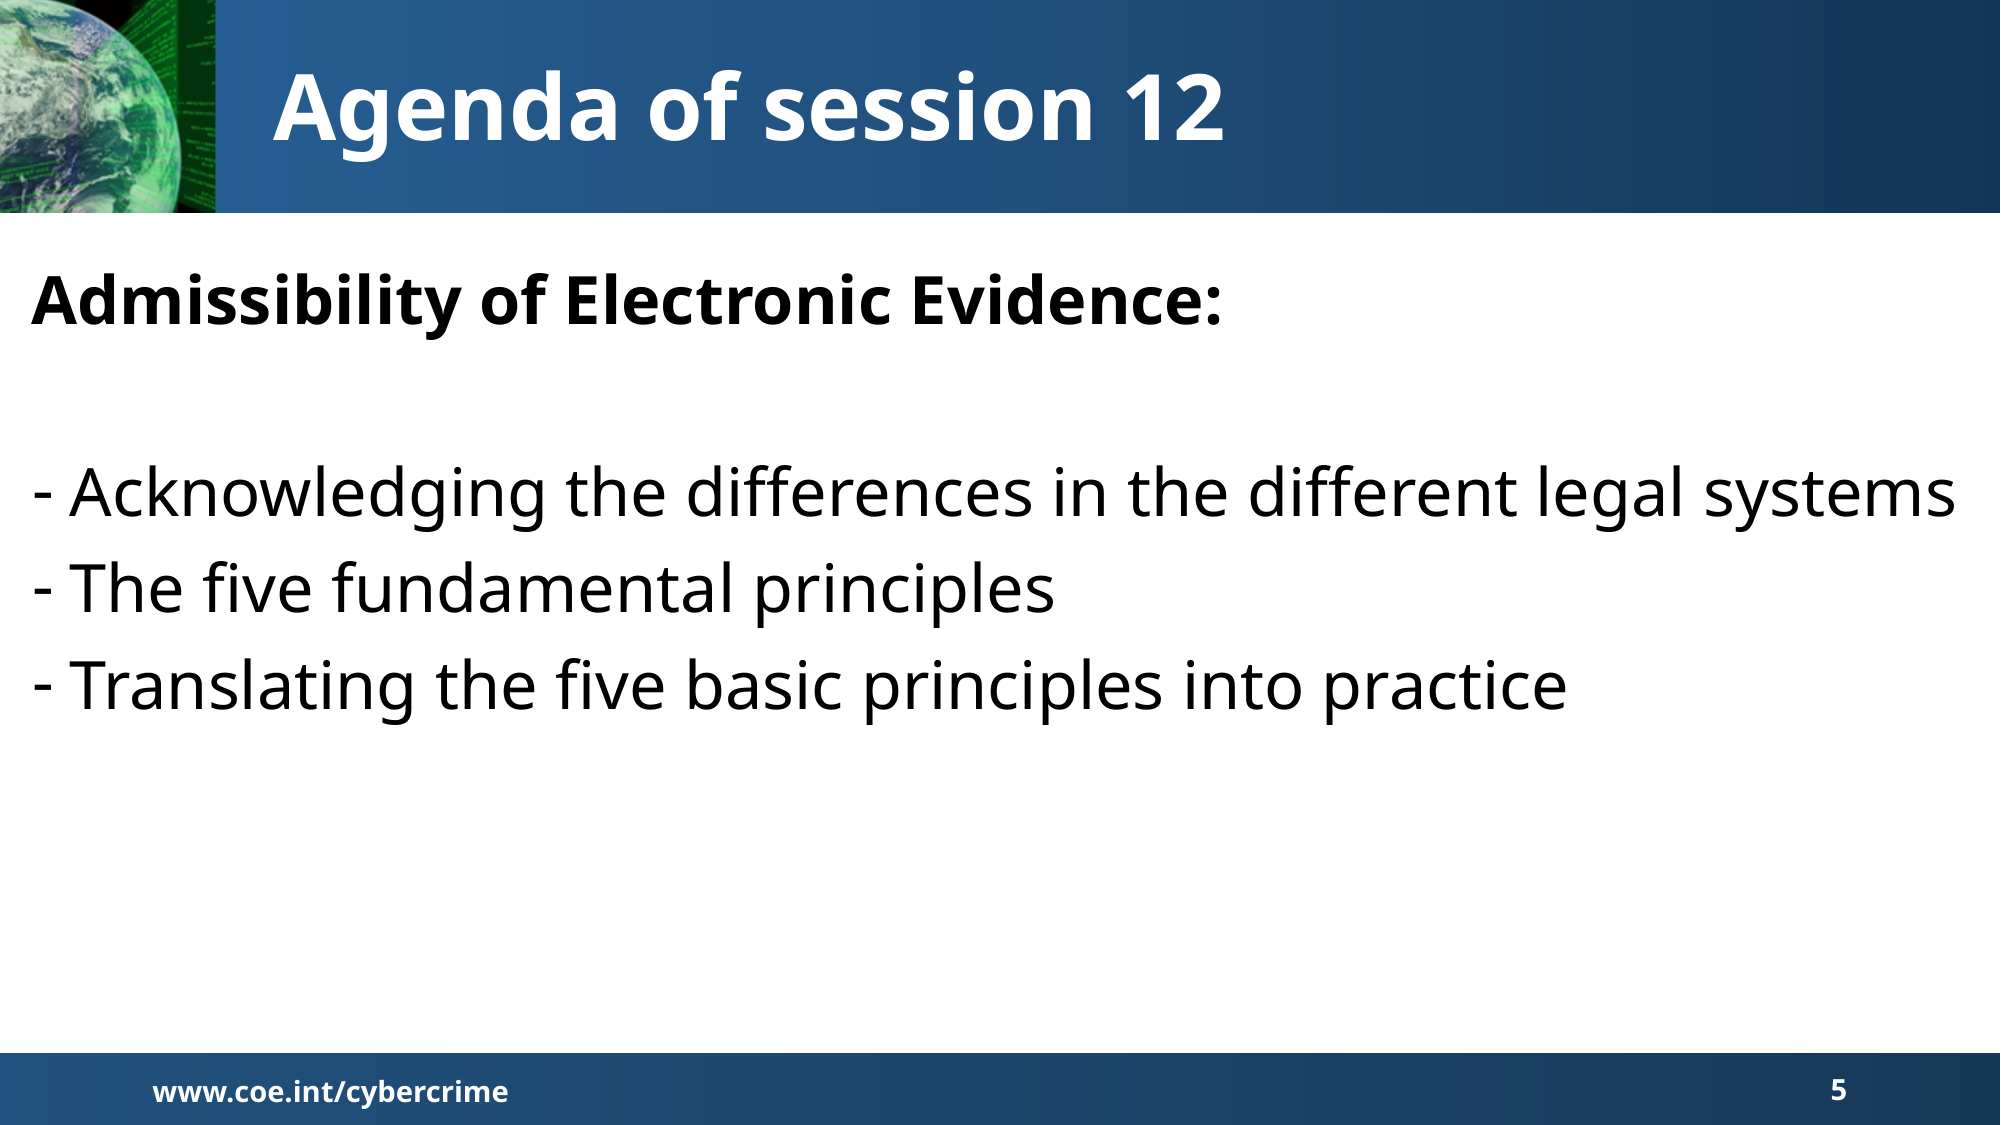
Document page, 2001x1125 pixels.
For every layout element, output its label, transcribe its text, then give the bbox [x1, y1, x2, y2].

slide_number www.coe.int/cybercrime [137, 1061, 588, 1121]
title Agenda of session 12 [258, 39, 1976, 183]
list Admissibility of Electronic Evidence: Acknowledging the differences in the different legal systems The five fundamental principles Translating the five basic principles into practice [16, 234, 1976, 1034]
picture [0, 0, 2000, 213]
slide_number 5 [1412, 1061, 1863, 1121]
